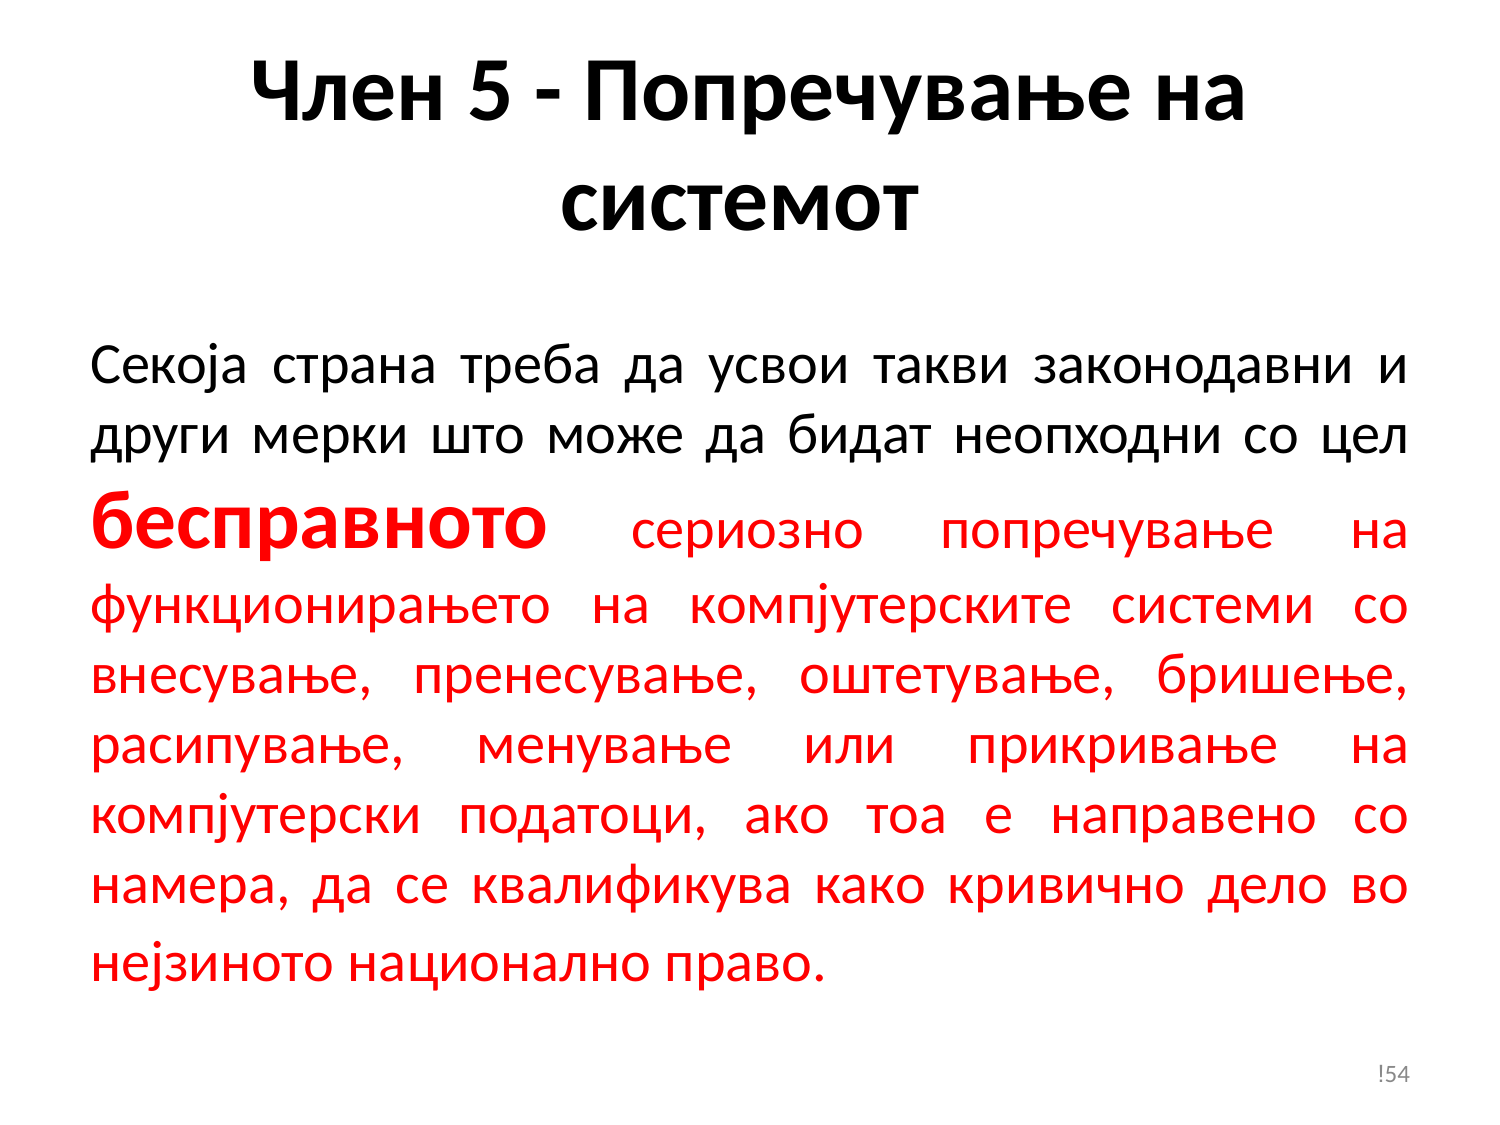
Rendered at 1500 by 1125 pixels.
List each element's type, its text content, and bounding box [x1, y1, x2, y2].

list Секоја страна треба да усвои такви законодавни и други мерки што може да бидат неопходни со цел бесправното сериозно попречување на функционирањето на компјутерските системи со внесување, пренесување, оштетување, бришење, расипување, менување или прикривање на компјутерски податоци, ако тоа е направено со намера, да се квалификува како кривично дело во нејзиното национално право. [75, 317, 1425, 1061]
title Член 5 - Попречување на системот [75, 45, 1425, 233]
slide_number !54 [1074, 1042, 1425, 1103]
